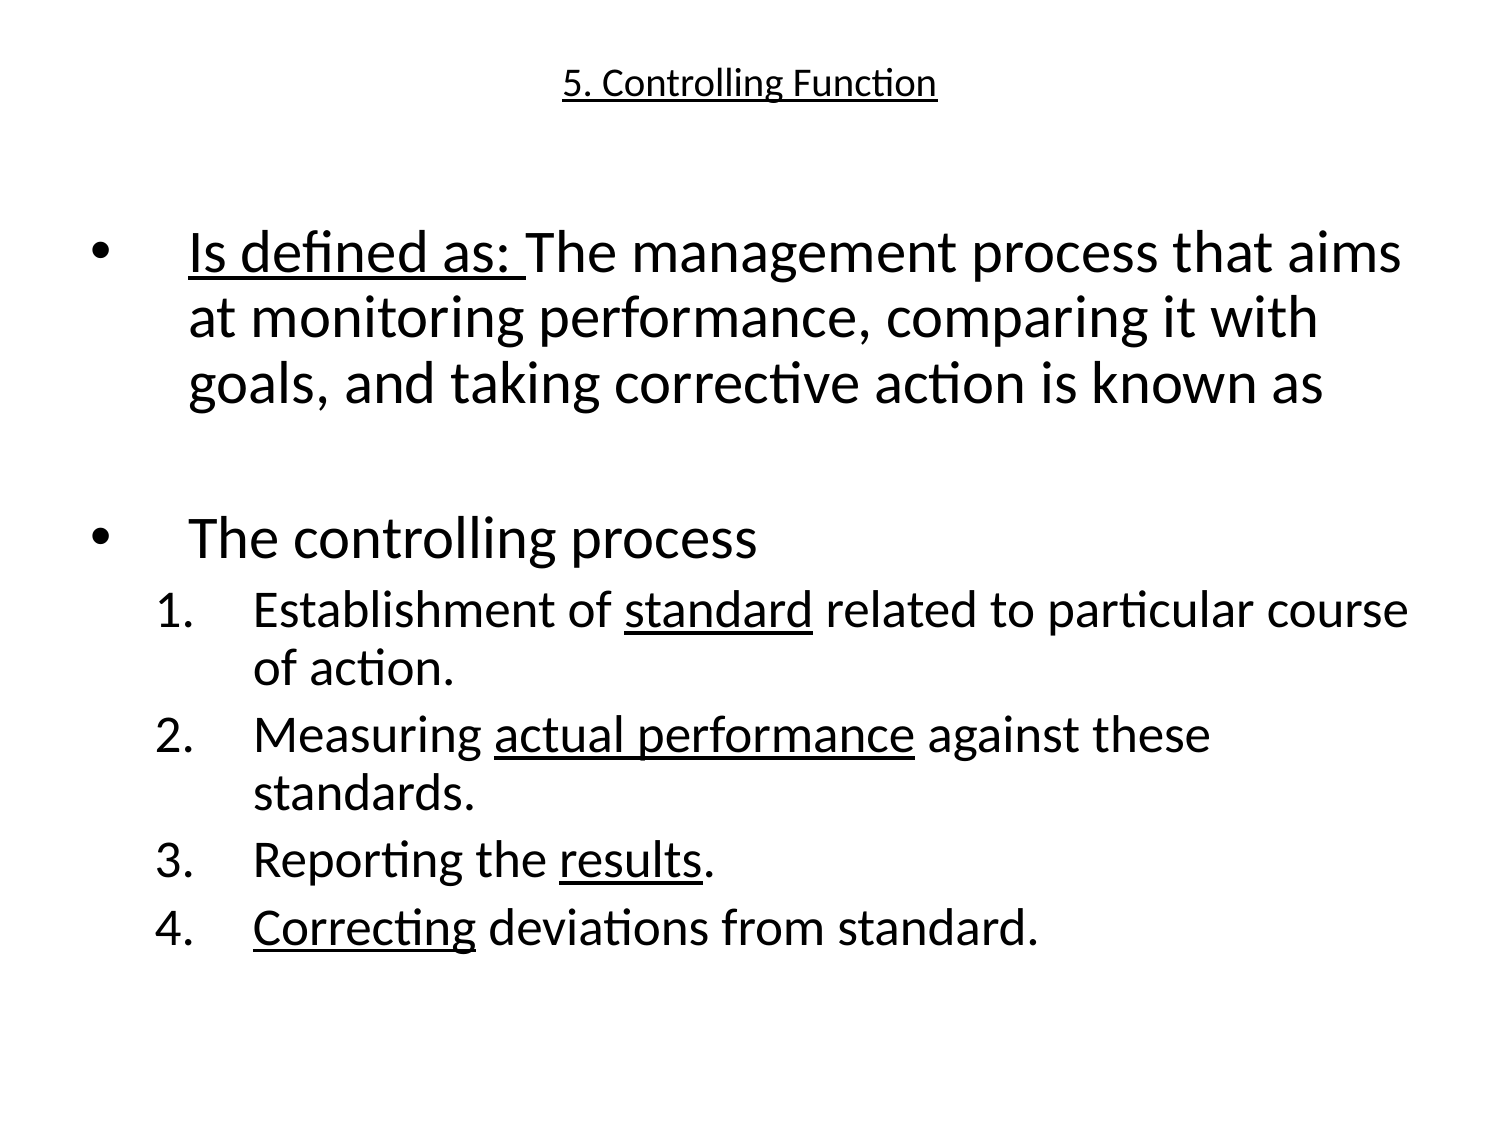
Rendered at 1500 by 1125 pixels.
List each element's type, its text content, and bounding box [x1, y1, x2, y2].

title 5. Controlling Function [74, 47, 1426, 113]
list Is defined as: The management process that aims at monitoring performance, comparing it with goals, and taking corrective action is known as The controlling process Establishment of standard related to particular course of action. Measuring actual performance against these standards. Reporting the results. Correcting deviations from standard. [74, 212, 1426, 1013]
